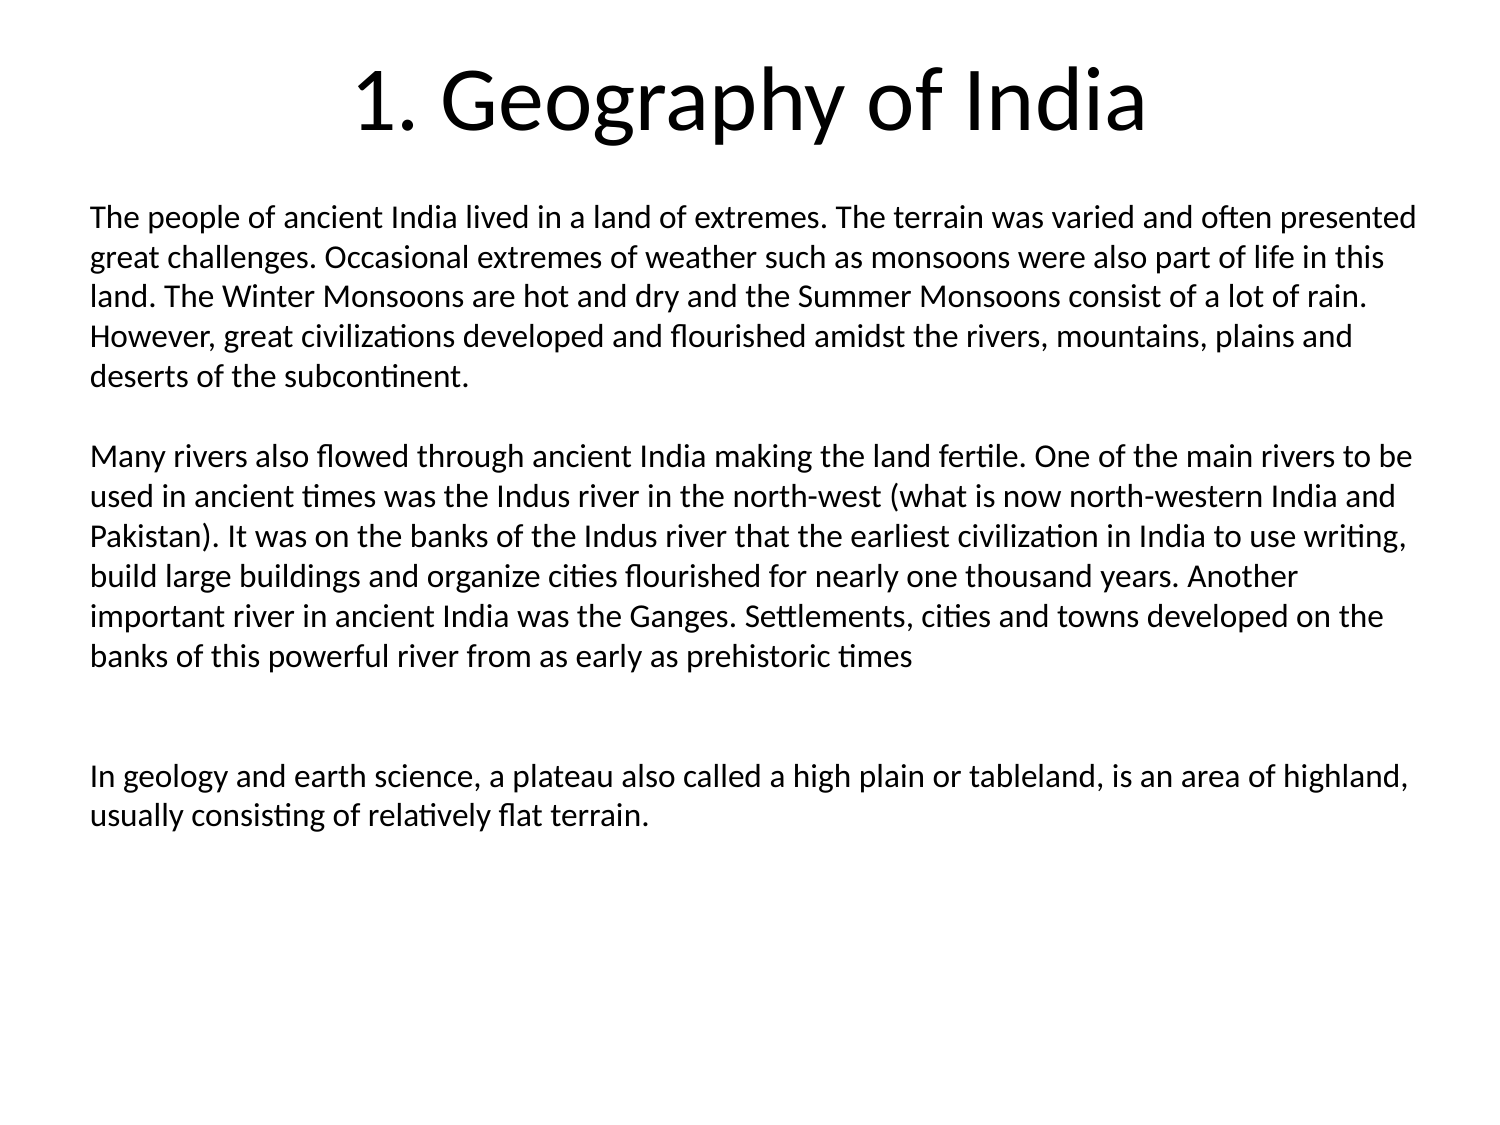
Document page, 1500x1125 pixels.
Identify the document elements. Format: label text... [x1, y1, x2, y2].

text_box The people of ancient India lived in a land of extremes. The terrain was varied and often presented great challenges. Occasional extremes of weather such as monsoons were also part of life in this land. The Winter Monsoons are hot and dry and the Summer Monsoons consist of a lot of rain. However, great civilizations developed and flourished amidst the rivers, mountains, plains and deserts of the subcontinent. Many rivers also flowed through ancient India making the land fertile. One of the main rivers to be used in ancient times was the Indus river in the north-west (what is now north-western India and Pakistan). It was on the banks of the Indus river that the earliest civilization in India to use writing, build large buildings and organize cities flourished for nearly one thousand years. Another important river in ancient India was the Ganges. Settlements, cities and towns developed on the banks of this powerful river from as early as prehistoric times In geology and earth science, a plateau also called a high plain or tableland, is an area of highland, usually consisting of relatively flat terrain. [75, 187, 1457, 984]
title 1. Geography of India [75, 0, 1425, 187]
